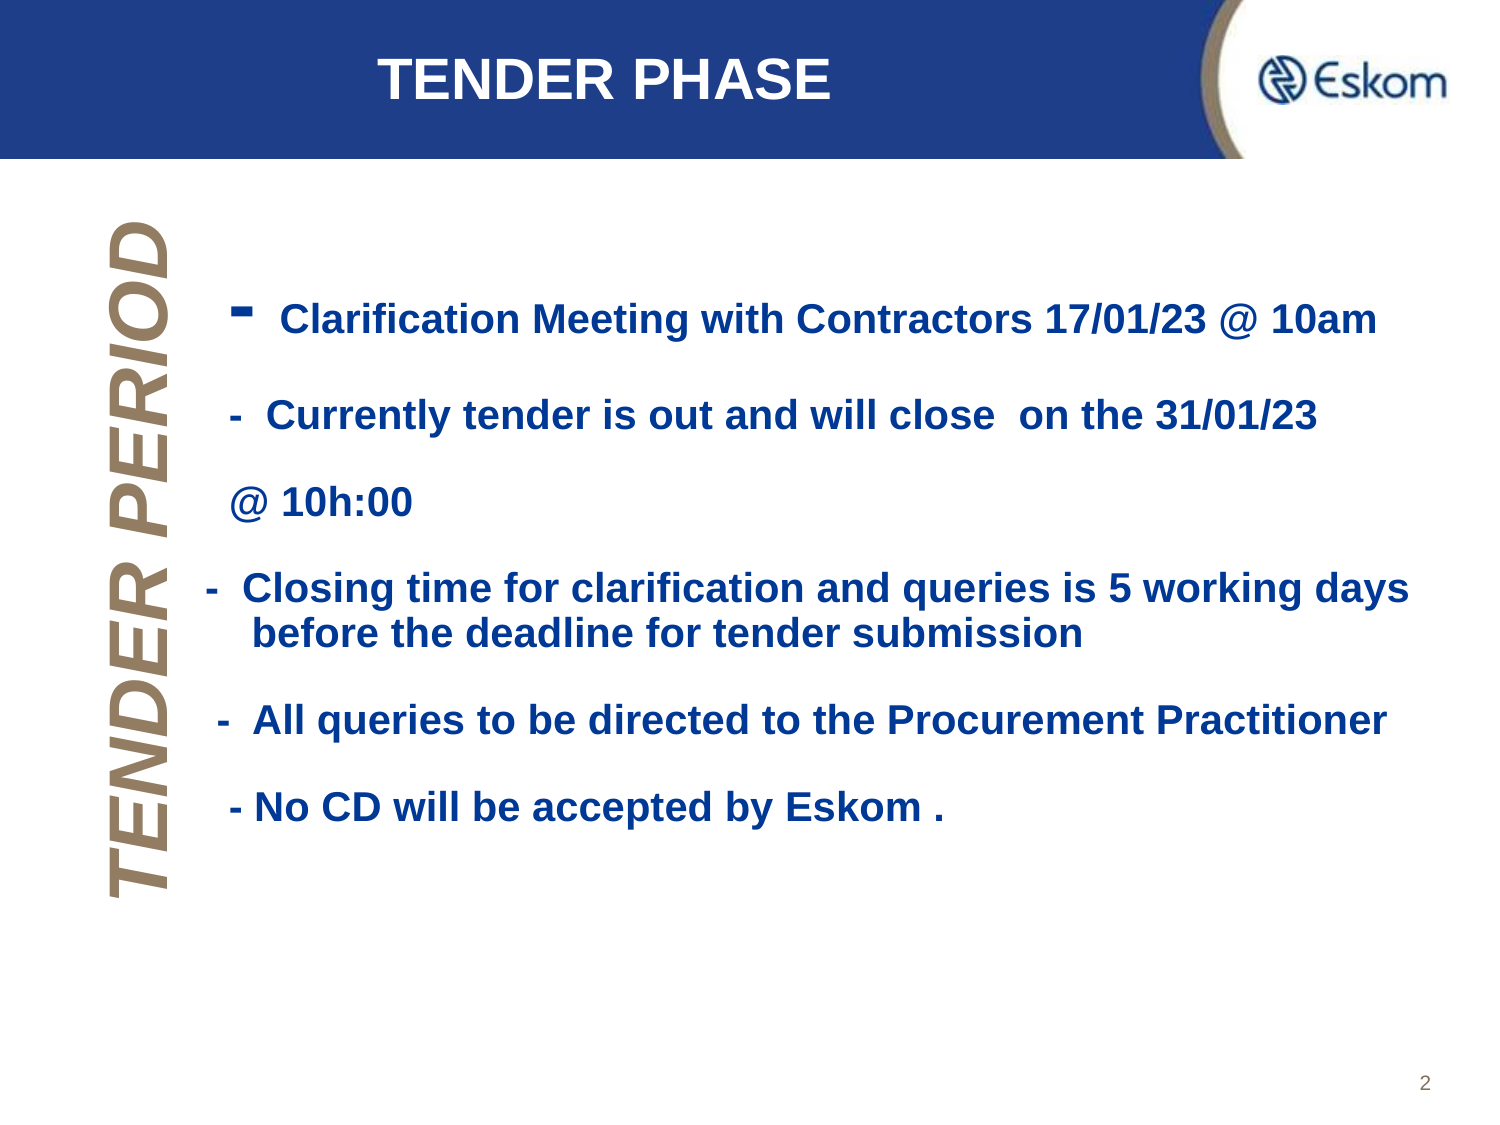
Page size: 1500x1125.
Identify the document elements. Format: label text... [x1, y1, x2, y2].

picture [0, 0, 1246, 159]
title TENDER PHASE [71, 27, 1188, 137]
slide_number 2 [1174, 1058, 1447, 1103]
list - Clarification Meeting with Contractors 17/01/23 @ 10am - Currently tender is out and will close on the 31/01/23 @ 10h:00 - Closing time for clarification and queries is 5 working days before the deadline for tender submission - All queries to be directed to the Procurement Practitioner - No CD will be accepted by Eskom . [17, 160, 1500, 1125]
text_box TENDER PERIOD [76, 205, 192, 920]
picture [1257, 55, 1450, 105]
